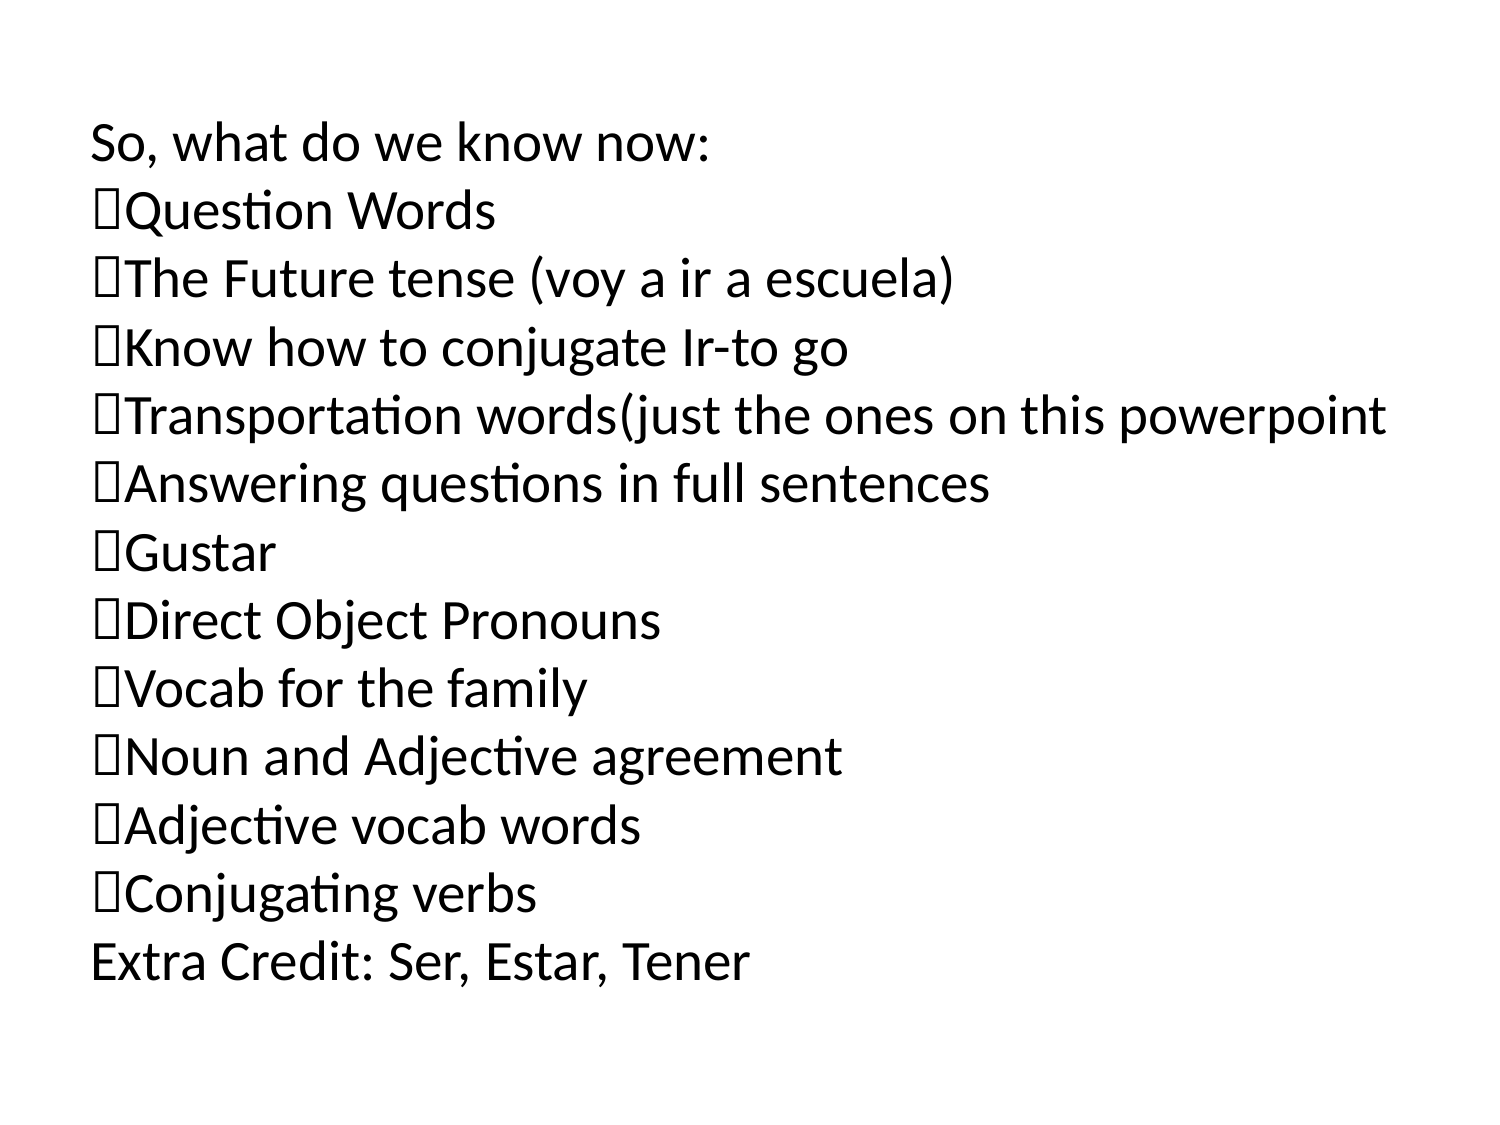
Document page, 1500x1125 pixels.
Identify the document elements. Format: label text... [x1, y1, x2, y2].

title So, what do we know now: Question Words The Future tense (voy a ir a escuela) Know how to conjugate Ir-to go Transportation words(just the ones on this powerpoint Answering questions in full sentences Gustar Direct Object Pronouns Vocab for the family Noun and Adjective agreement Adjective vocab words Conjugating verbs Extra Credit: Ser, Estar, Tener [75, 0, 1425, 1125]
